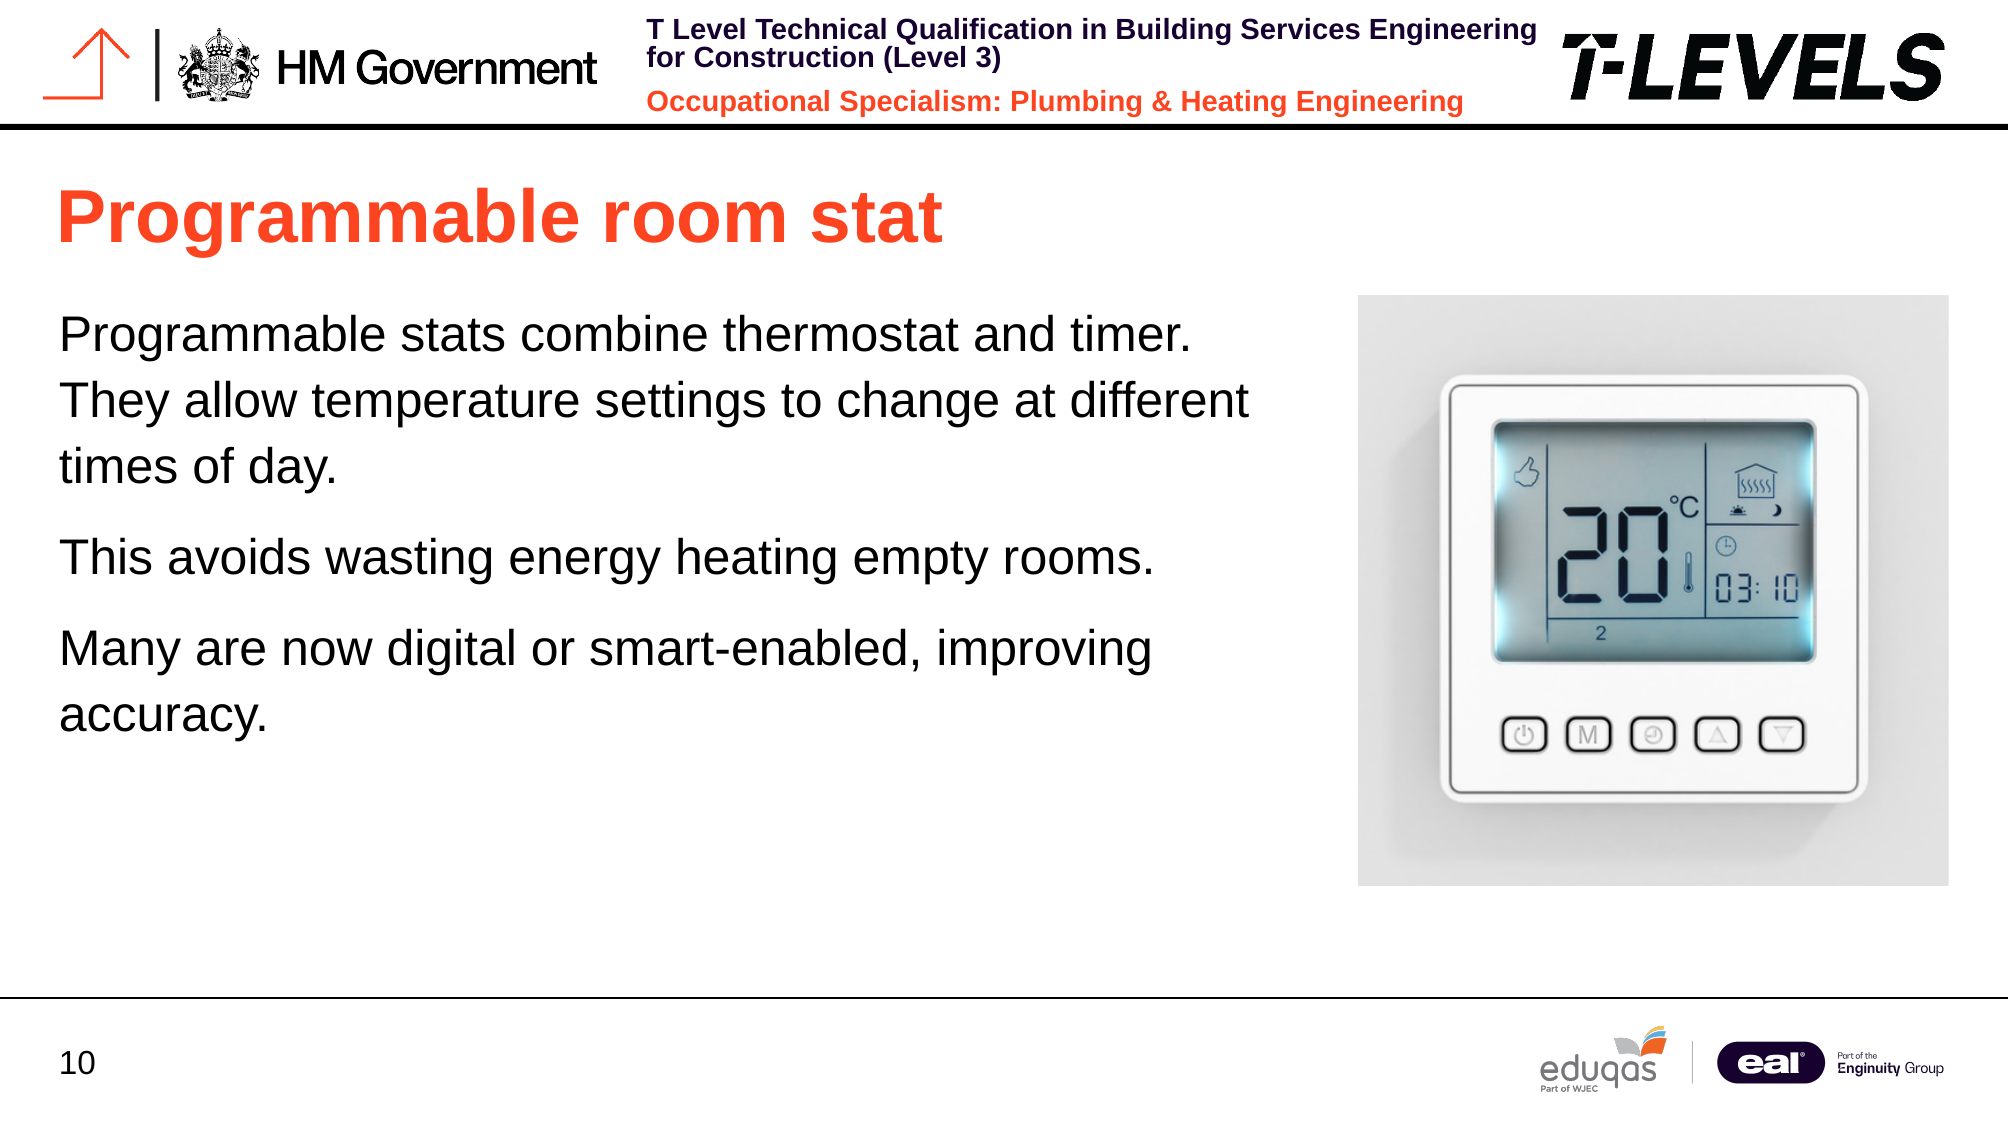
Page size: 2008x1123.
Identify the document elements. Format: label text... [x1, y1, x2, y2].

picture [38, 27, 136, 100]
picture [1535, 1021, 1949, 1097]
list Programmable stats combine thermostat and timer. They allow temperature settings to change at different times of day. This avoids wasting energy heating empty rooms. Many are now digital or smart-enabled, improving accuracy. [59, 295, 1274, 975]
picture [1357, 295, 1949, 886]
picture [1543, 25, 1964, 108]
picture [155, 28, 597, 102]
title Programmable room stat [41, 111, 1949, 314]
